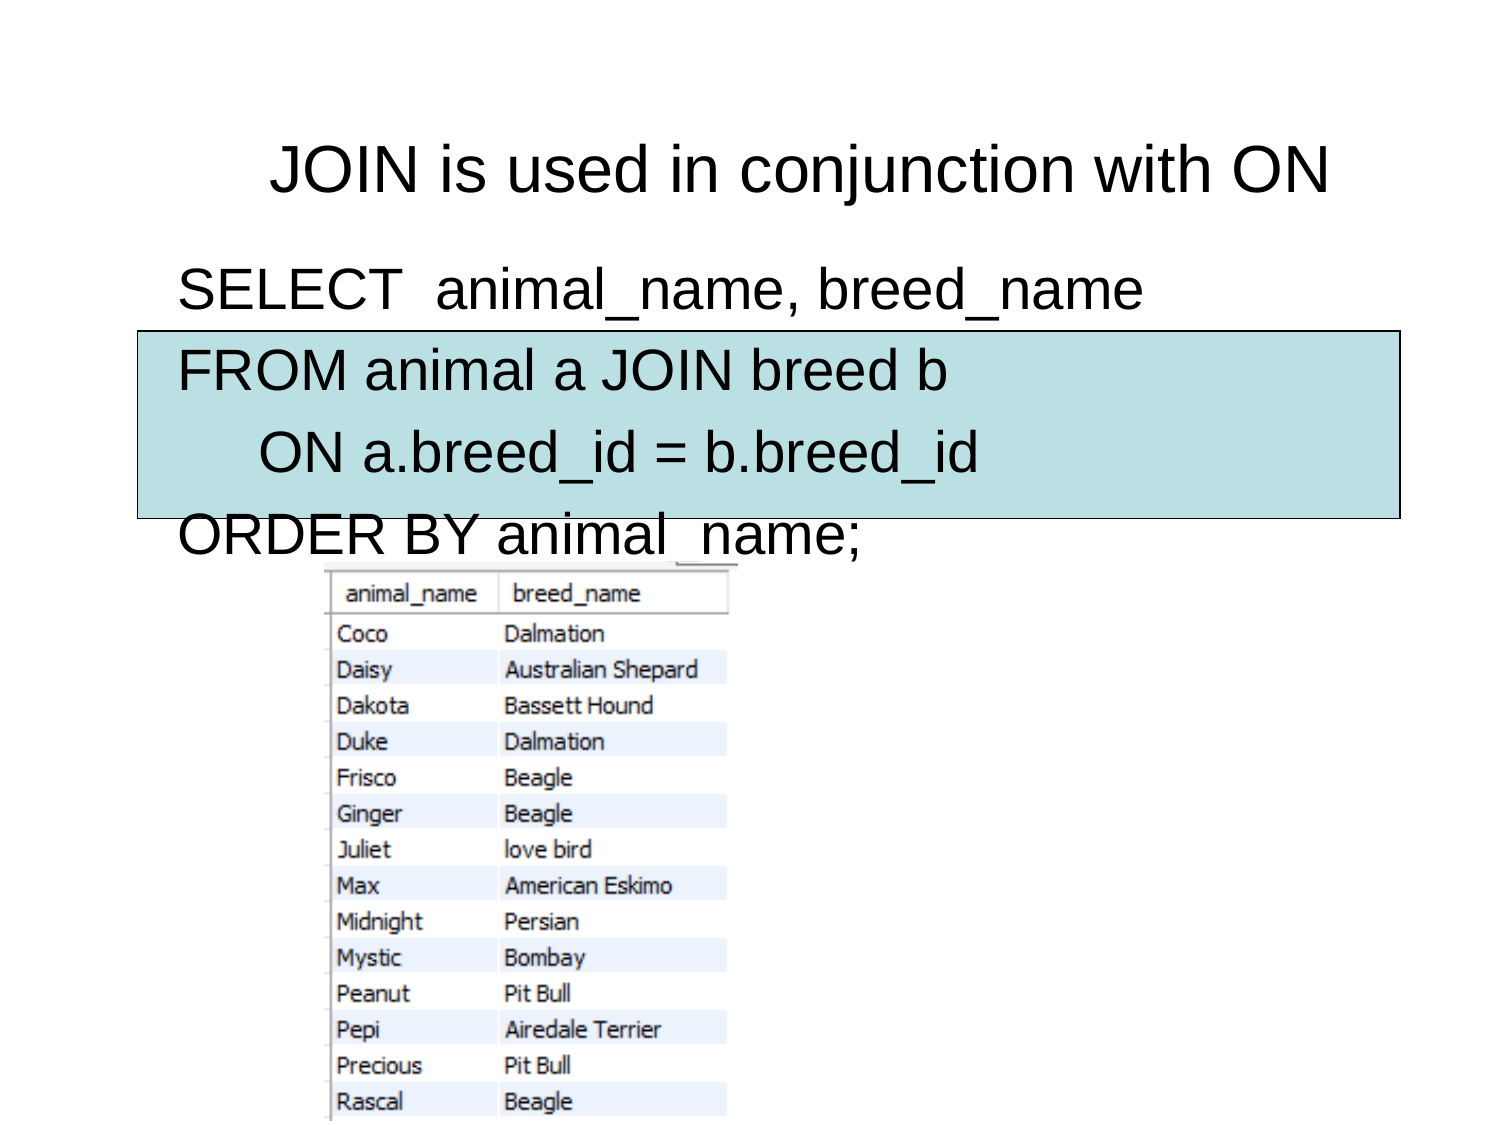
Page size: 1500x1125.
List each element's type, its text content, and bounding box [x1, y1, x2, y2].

picture [324, 562, 738, 1122]
title JOIN is used in conjunction with ON [201, 87, 1400, 243]
list SELECT animal_name, breed_name FROM animal a JOIN breed b ON a.breed_id = b.breed_id ORDER BY animal_name; [162, 243, 1500, 606]
text_box [137, 330, 162, 519]
